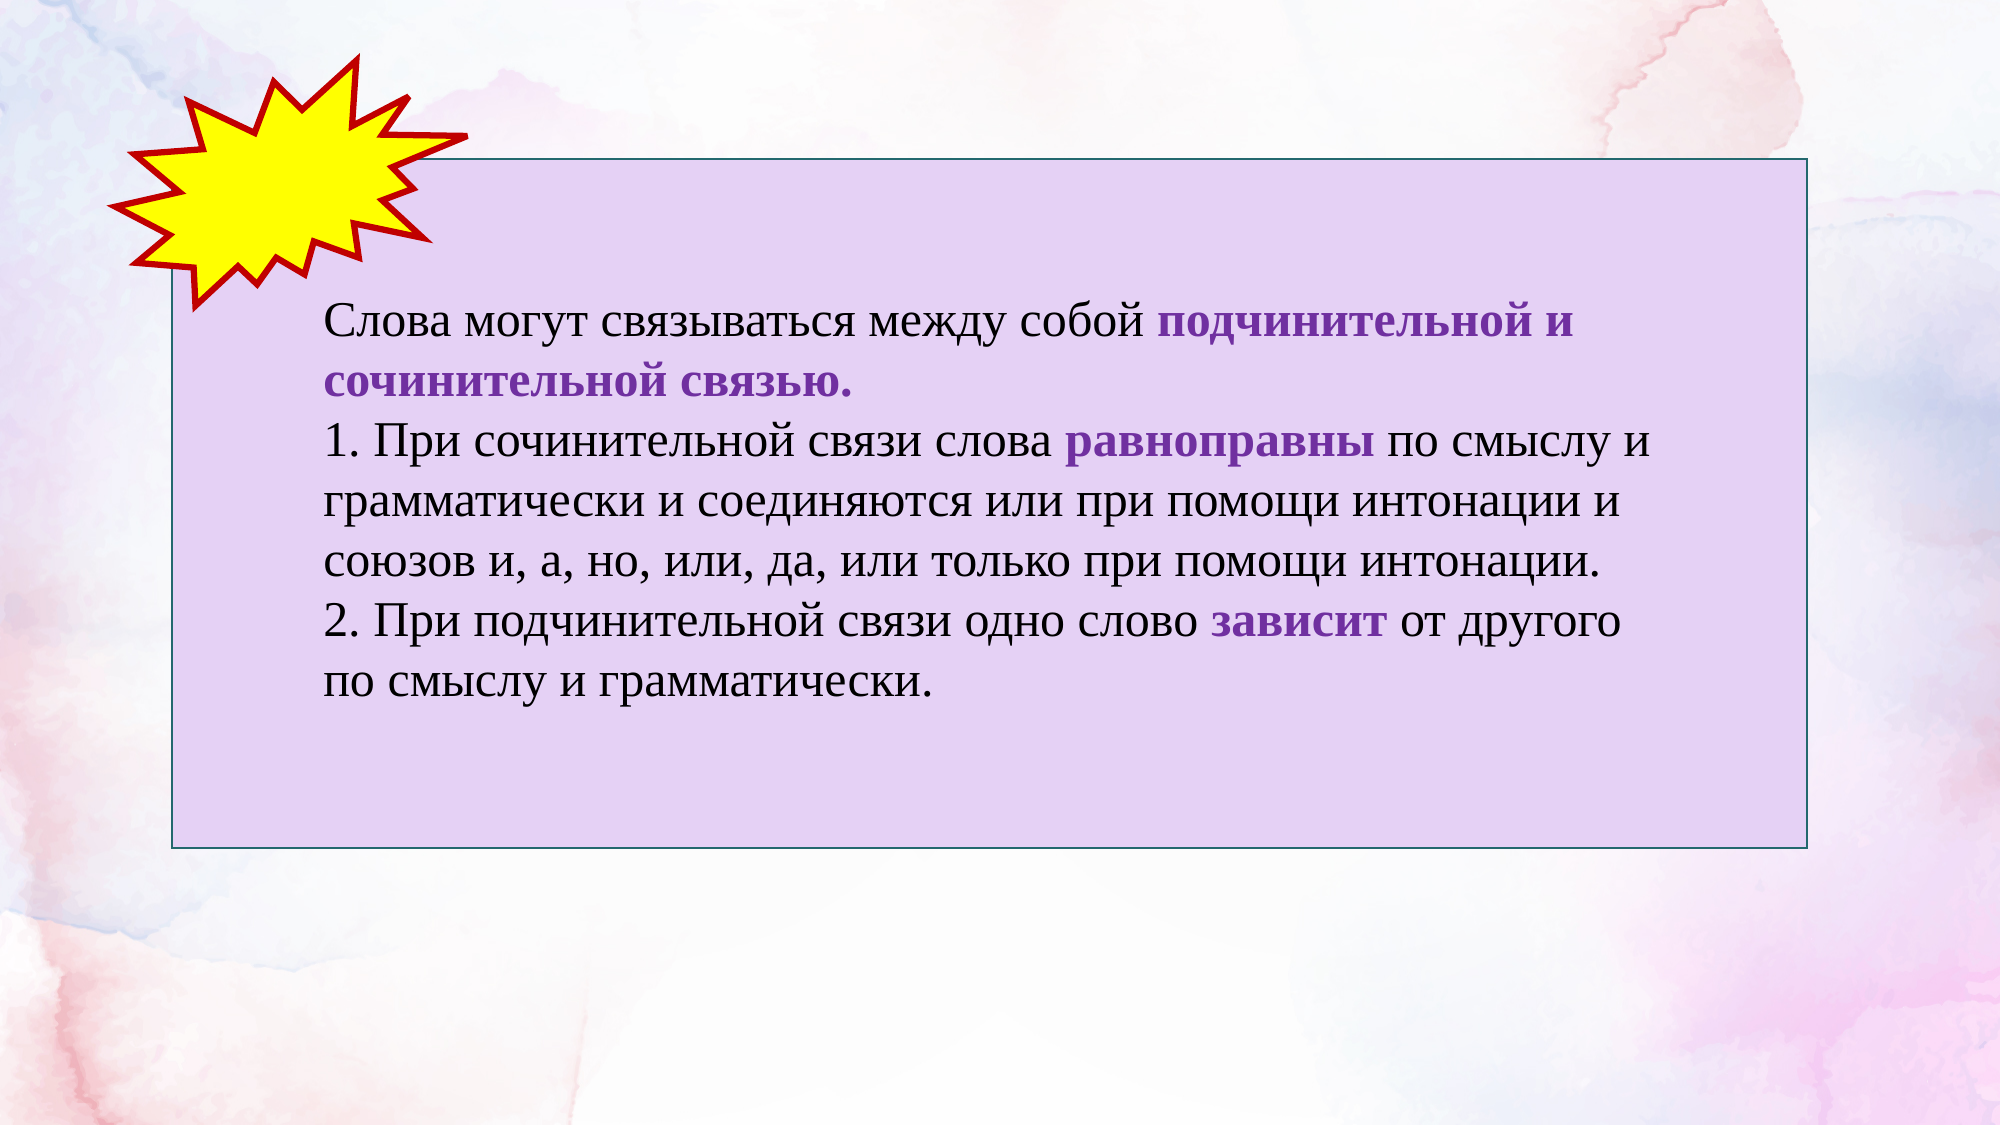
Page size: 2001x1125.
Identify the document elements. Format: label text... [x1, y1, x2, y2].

text_box Слова могут связываться между собой подчинительной и сочинительной связью. 1. При сочинительной связи слова равноправны по смыслу и грамматически и соединяются или при помощи интонации и союзов и, а, но, или, да, или только при помощи интонации. 2. При подчинительной связи одно слово зависит от другого по смыслу и грамматически. [308, 279, 1871, 714]
text_box [112, 58, 468, 308]
text_box [171, 158, 1808, 849]
picture [0, 0, 2000, 1125]
